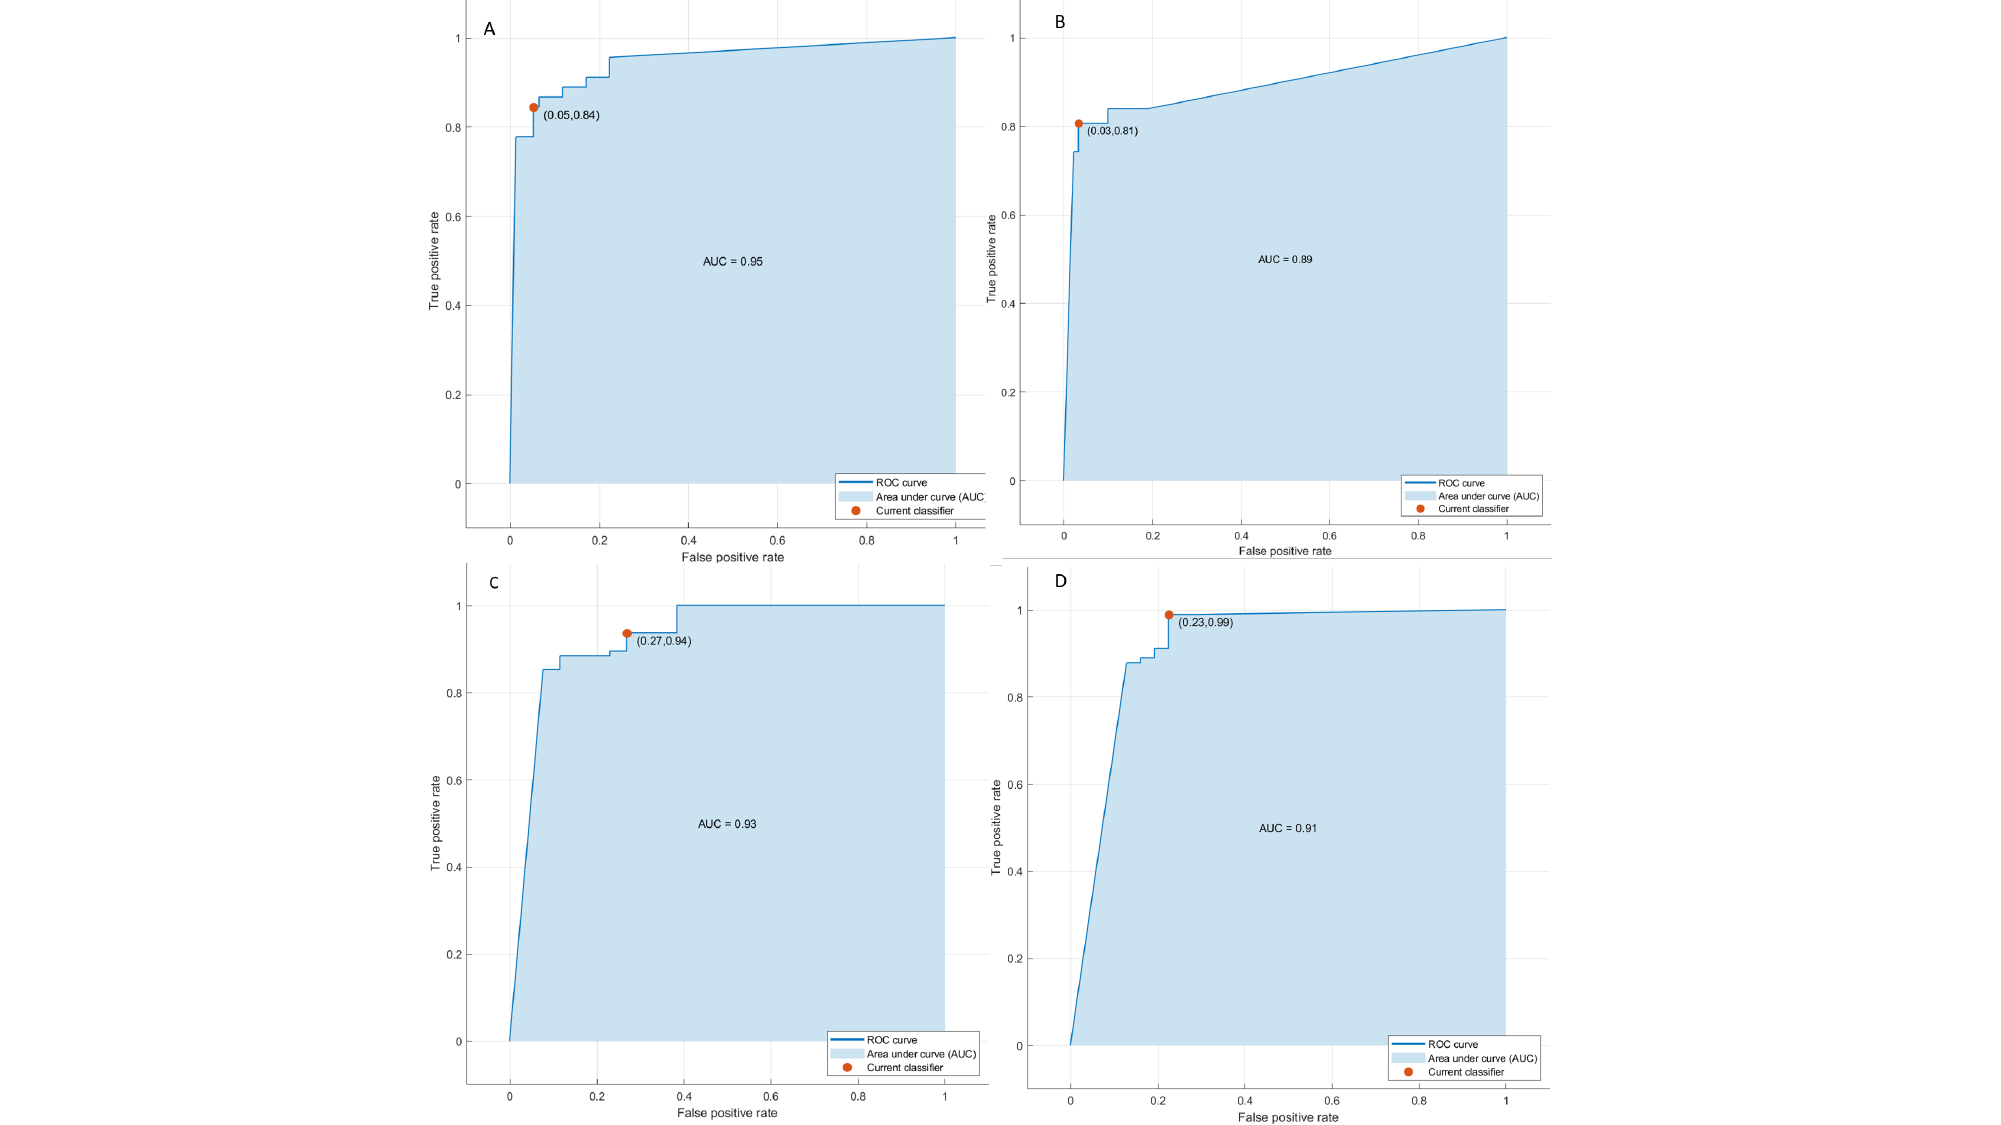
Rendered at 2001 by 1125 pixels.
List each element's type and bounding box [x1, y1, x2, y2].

picture [429, 0, 1552, 1125]
